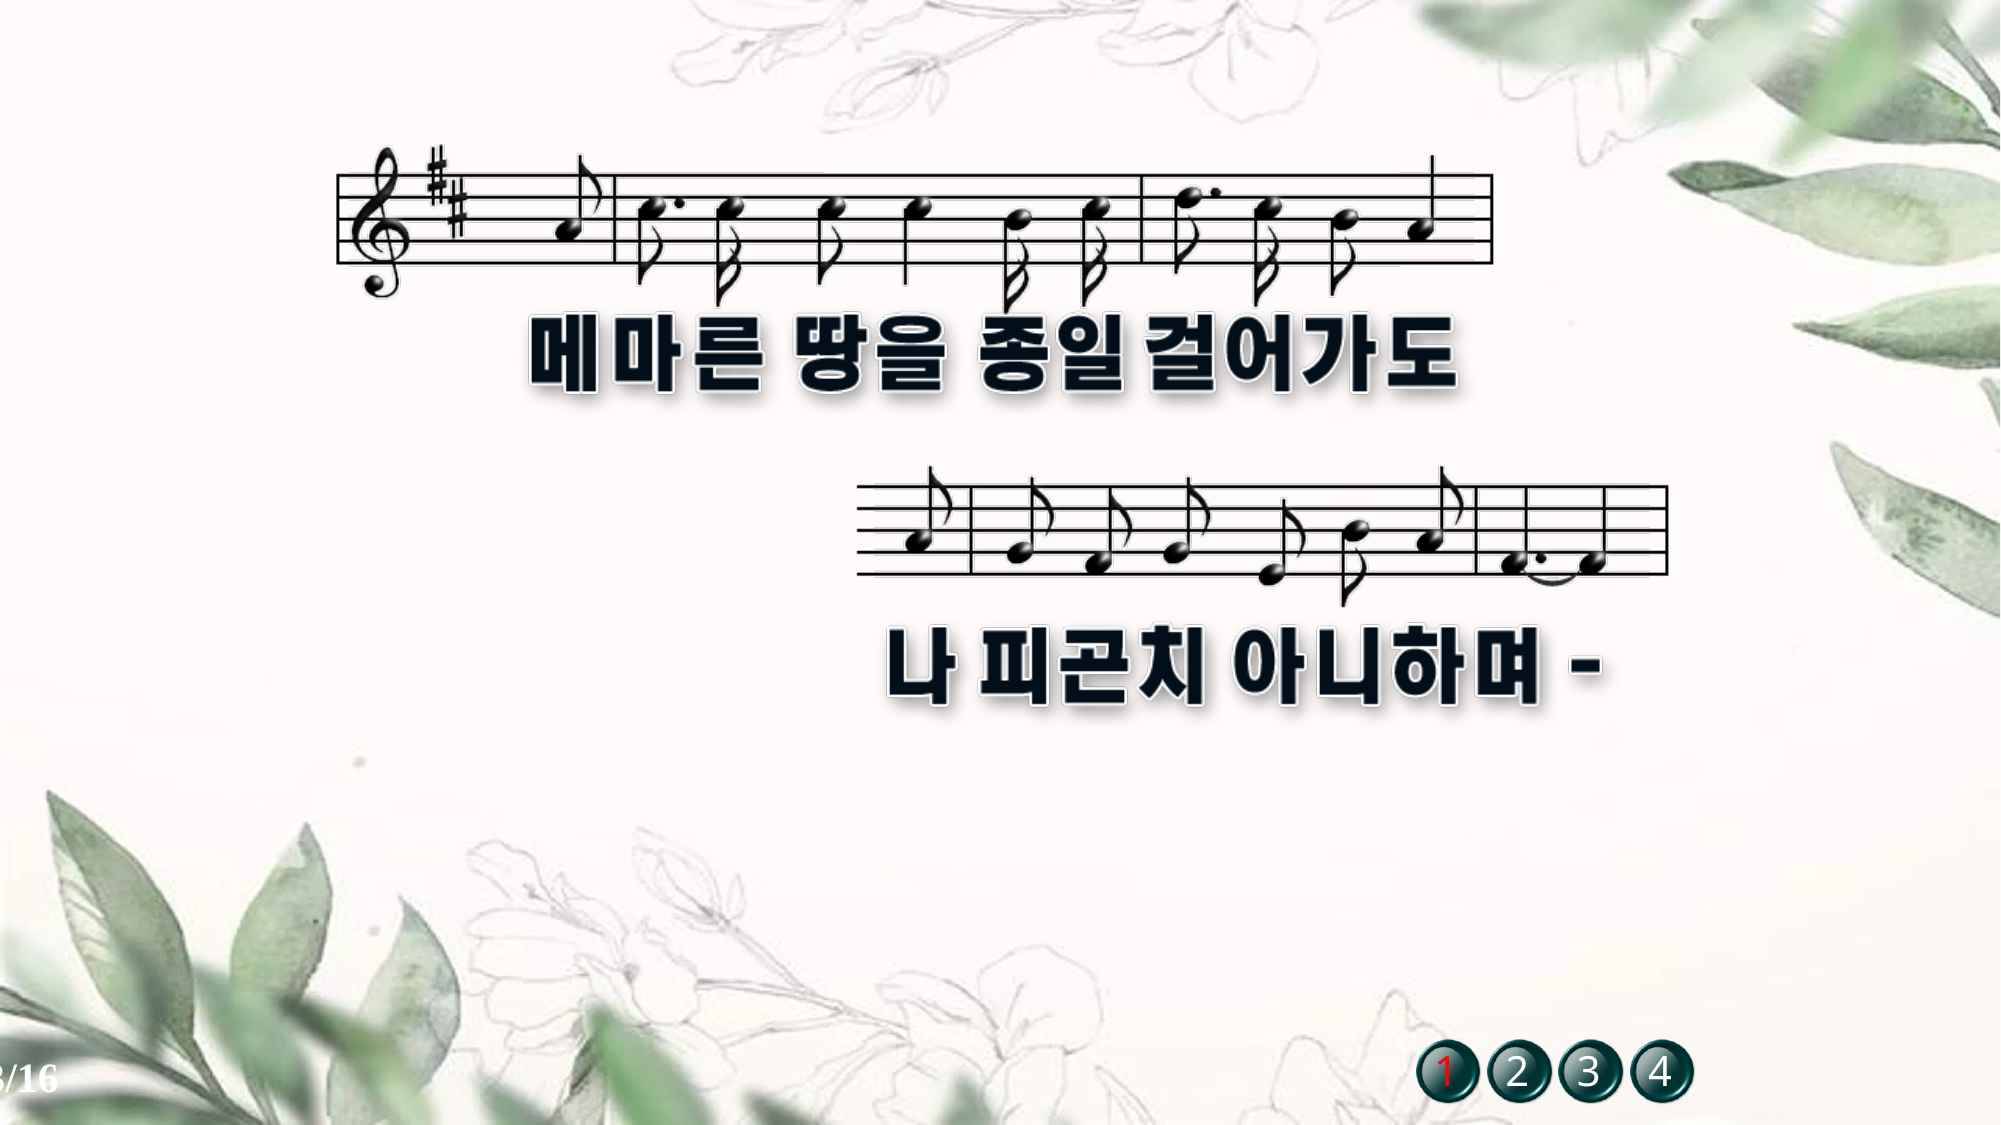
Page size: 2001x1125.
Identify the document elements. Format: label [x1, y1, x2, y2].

text_box [1484, 1035, 1555, 1106]
picture [0, 0, 2001, 1125]
text_box [1555, 1035, 1626, 1106]
text_box [1413, 1035, 1484, 1106]
text_box [1627, 1035, 1697, 1106]
